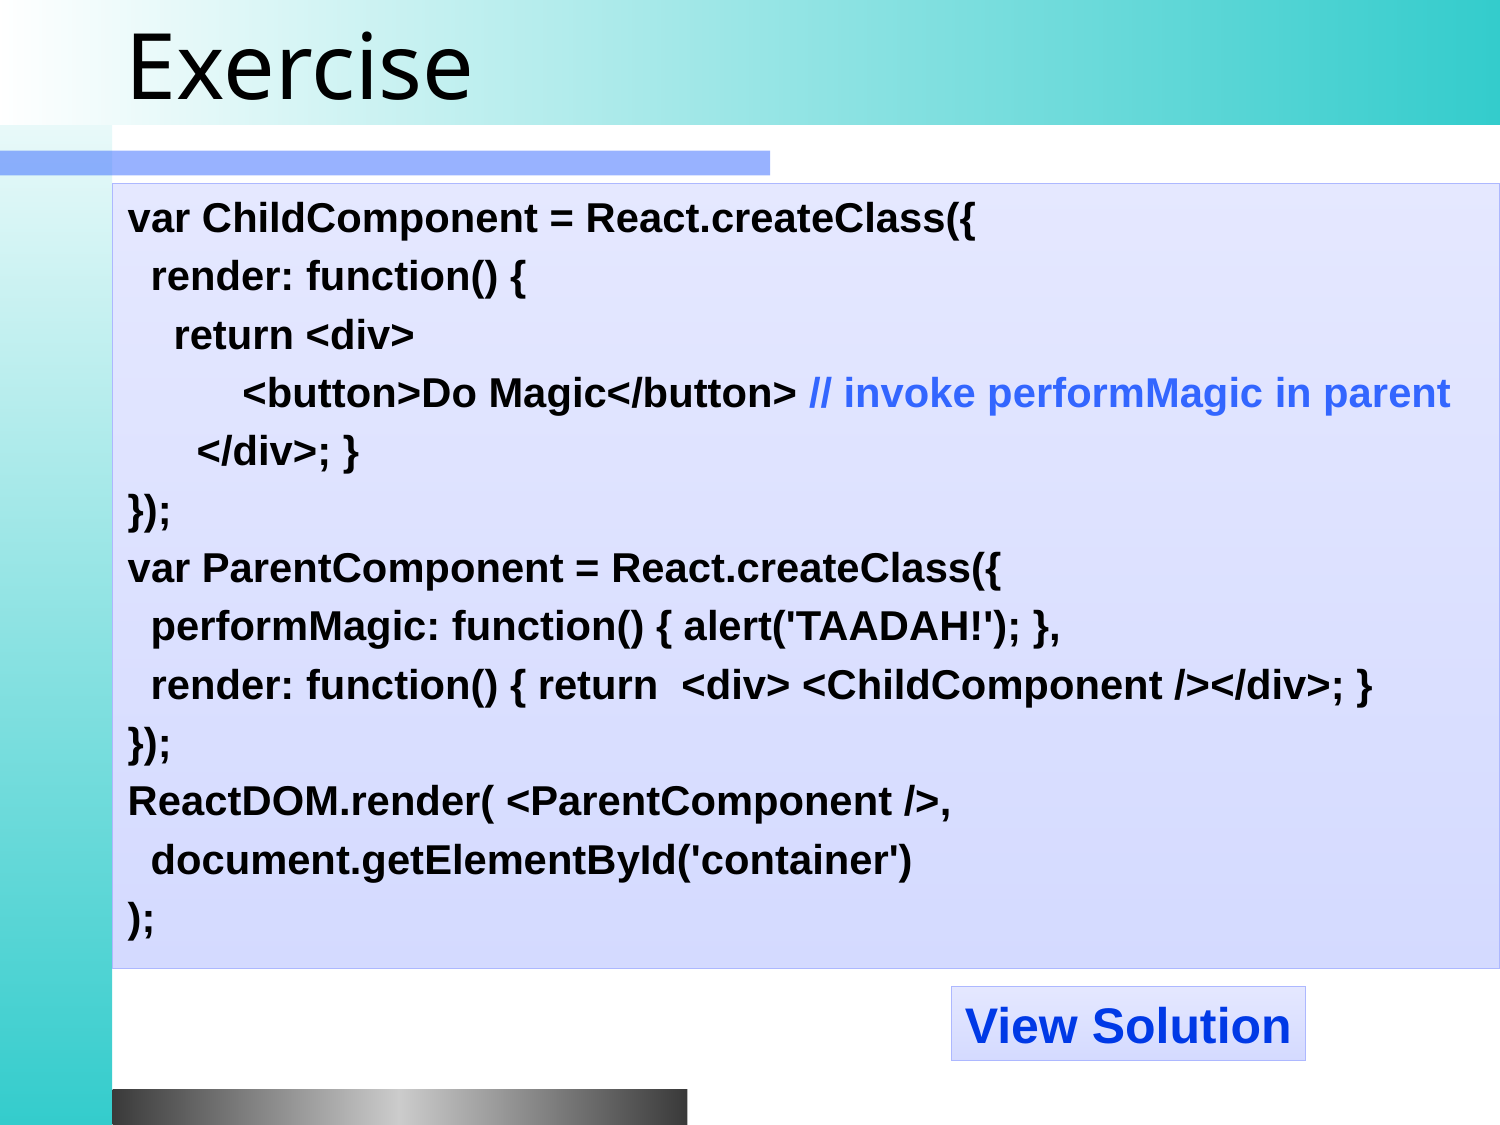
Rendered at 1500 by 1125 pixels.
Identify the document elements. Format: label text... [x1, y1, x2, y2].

title Exercise [110, 0, 1388, 127]
list var ChildComponent = React.createClass({ render: function() { return <div> <button>Do Magic</button> // invoke performMagic in parent </div>; } }); var ParentComponent = React.createClass({ performMagic: function() { alert('TAADAH!'); }, render: function() { return <div> <ChildComponent /></div>; } }); ReactDOM.render( <ParentComponent />, document.getElementById('container') ); [112, 183, 1500, 969]
text_box View Solution [951, 986, 1306, 1061]
